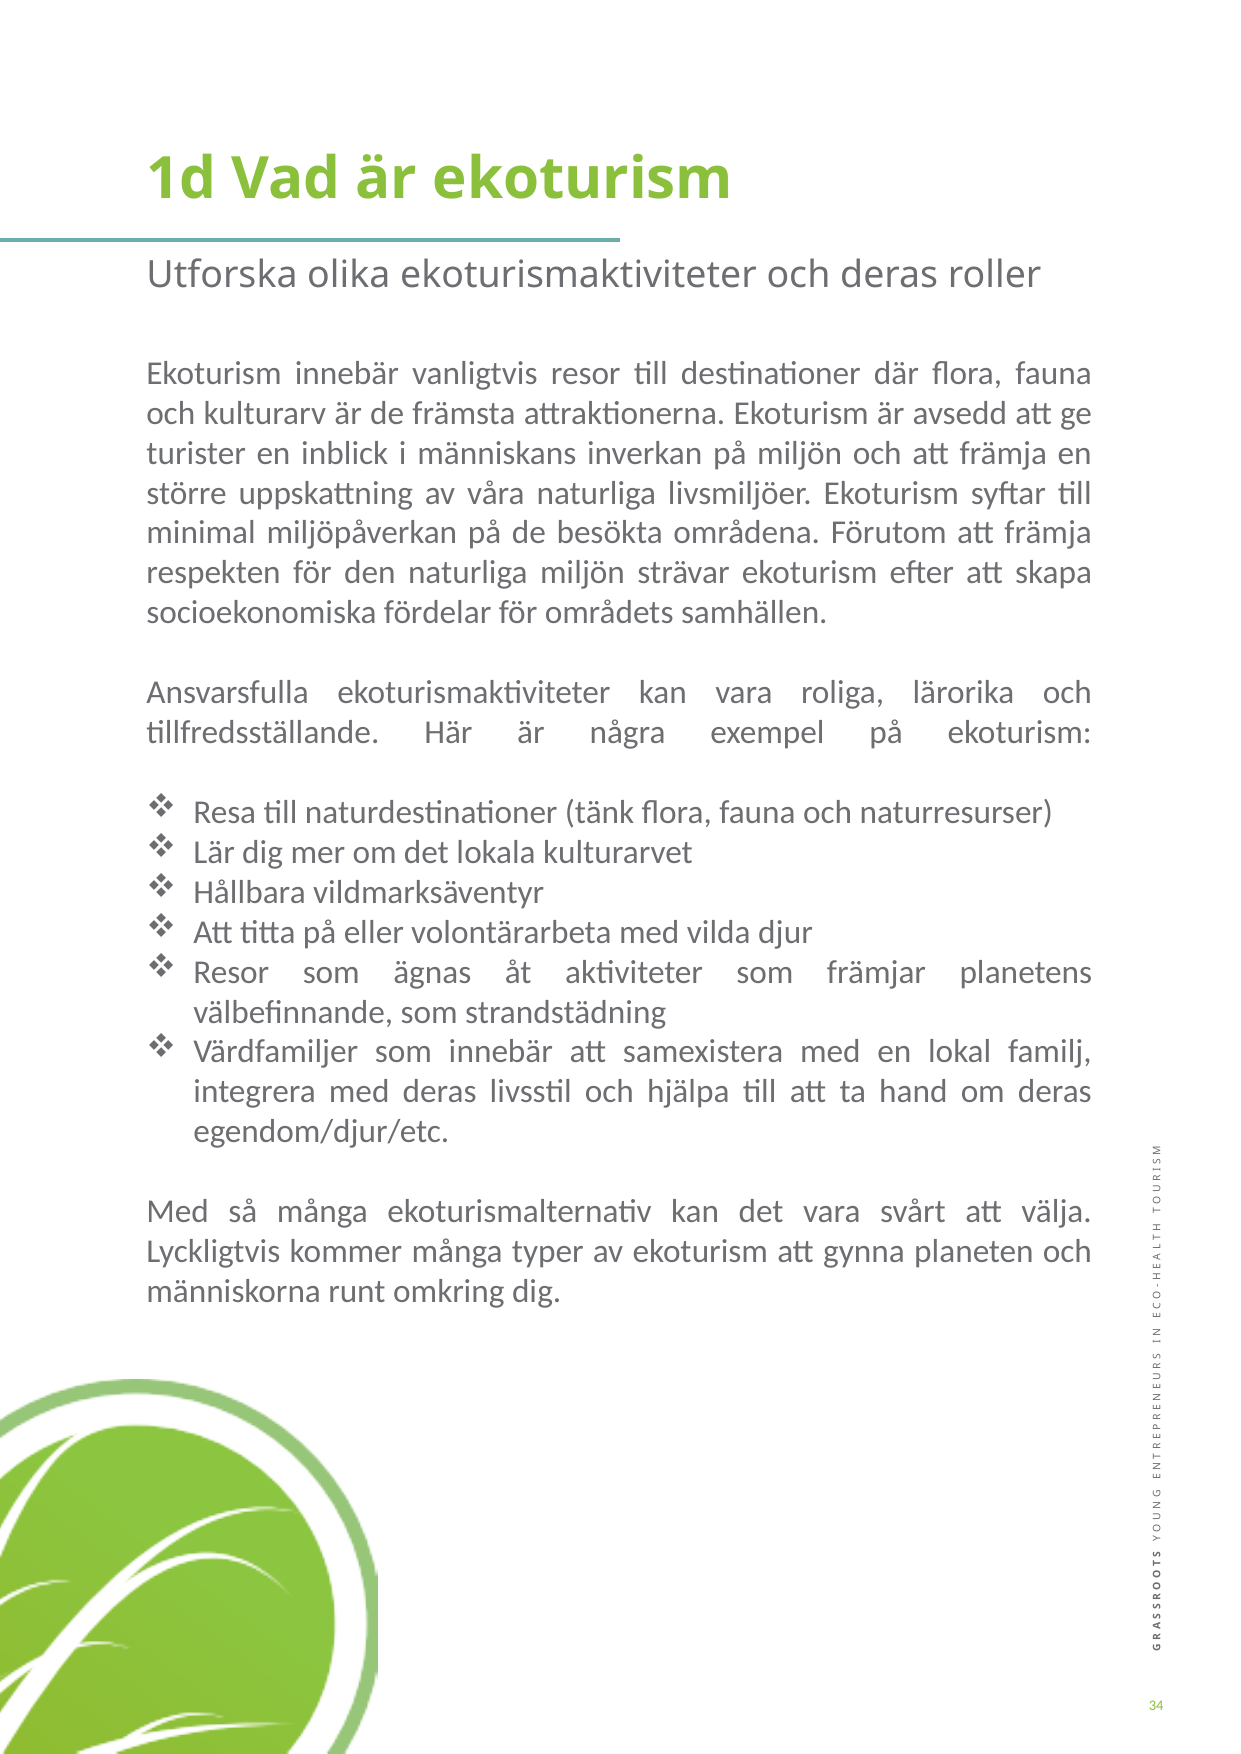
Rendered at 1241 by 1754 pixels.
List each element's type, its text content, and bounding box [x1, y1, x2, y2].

list Utforska olika ekoturismaktiviteter och deras roller [131, 242, 1187, 371]
list 1d Vad är ekoturism [131, 132, 1109, 242]
slide_number 34 [1125, 1666, 1187, 1743]
list Ekoturism innebär vanligtvis resor till destinationer där flora, fauna och kulturarv är de främsta attraktionerna. Ekoturism är avsedd att ge turister en inblick i människans inverkan på miljön och att främja en större uppskattning av våra naturliga livsmiljöer. Ekoturism syftar till minimal miljöpåverkan på de besökta områdena. Förutom att främja respekten för den naturliga miljön strävar ekoturism efter att skapa socioekonomiska fördelar för områdets samhällen. Ansvarsfulla ekoturismaktiviteter kan vara roliga, lärorika och tillfredsställande. Här är några exempel på ekoturism: Resa till naturdestinationer (tänk flora, fauna och naturresurser) Lär dig mer om det lokala kulturarvet Hållbara vildmarksäventyr Att titta på eller volontärarbeta med vilda djur Resor som ägnas åt aktiviteter som främjar planetens välbefinnande, som strandstädning Värdfamiljer som innebär att samexistera med en lokal familj, integrera med deras livsstil och hjälpa till att ta hand om deras egendom/djur/etc. Med så många ekoturismalternativ kan det vara svårt att välja. Lyckligtvis kommer många typer av ekoturism att gynna planeten och människorna runt omkring dig. [131, 371, 1109, 1558]
